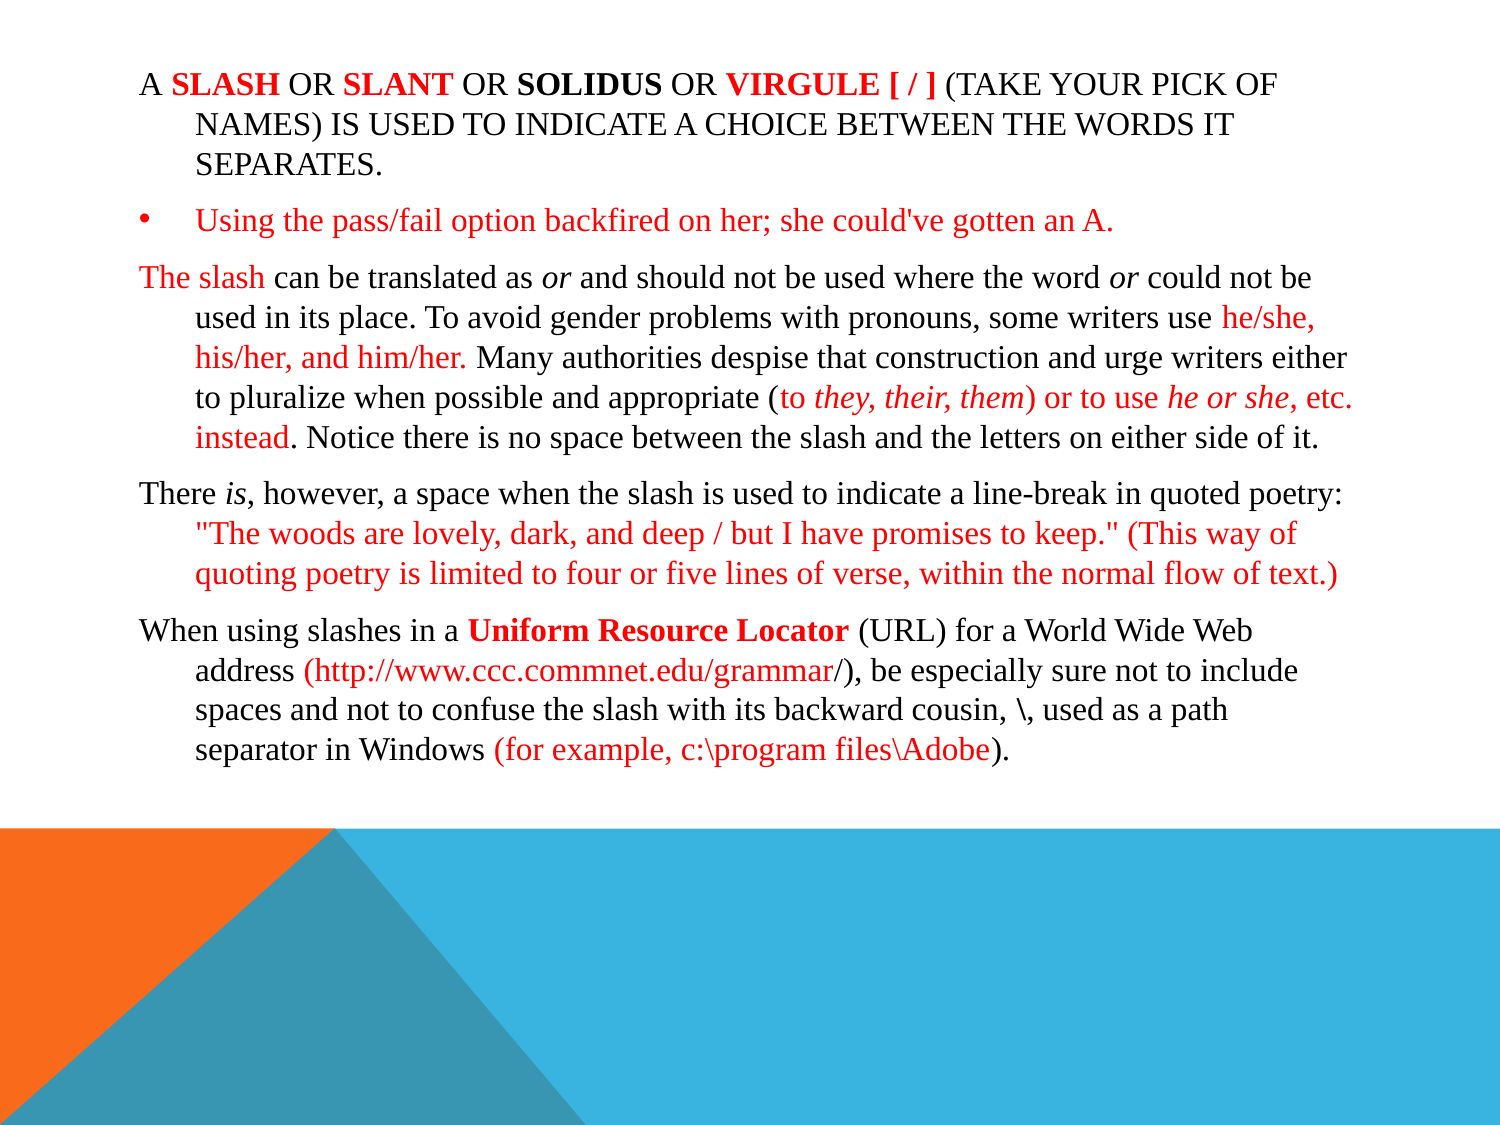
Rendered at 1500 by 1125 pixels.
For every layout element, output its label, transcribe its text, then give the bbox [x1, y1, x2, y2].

list A slash or slant or solidus or virgule [ / ] (take your pick of names) is used to indicate a choice between the words it separates. Using the pass/fail option backfired on her; she could've gotten an A. The slash can be translated as or and should not be used where the word or could not be used in its place. To avoid gender problems with pronouns, some writers use he/she, his/her, and him/her. Many authorities despise that construction and urge writers either to pluralize when possible and appropriate (to they, their, them) or to use he or she, etc. instead. Notice there is no space between the slash and the letters on either side of it. There is, however, a space when the slash is used to indicate a line-break in quoted poetry: "The woods are lovely, dark, and deep / but I have promises to keep." (This way of quoting poetry is limited to four or five lines of verse, within the normal flow of text.) When using slashes in a Uniform Resource Locator (URL) for a World Wide Web address (http://www.ccc.commnet.edu/grammar/), be especially sure not to include spaces and not to confuse the slash with its backward cousin, \, used as a path separator in Windows (for example, c:\program files\Adobe). [123, 54, 1369, 768]
